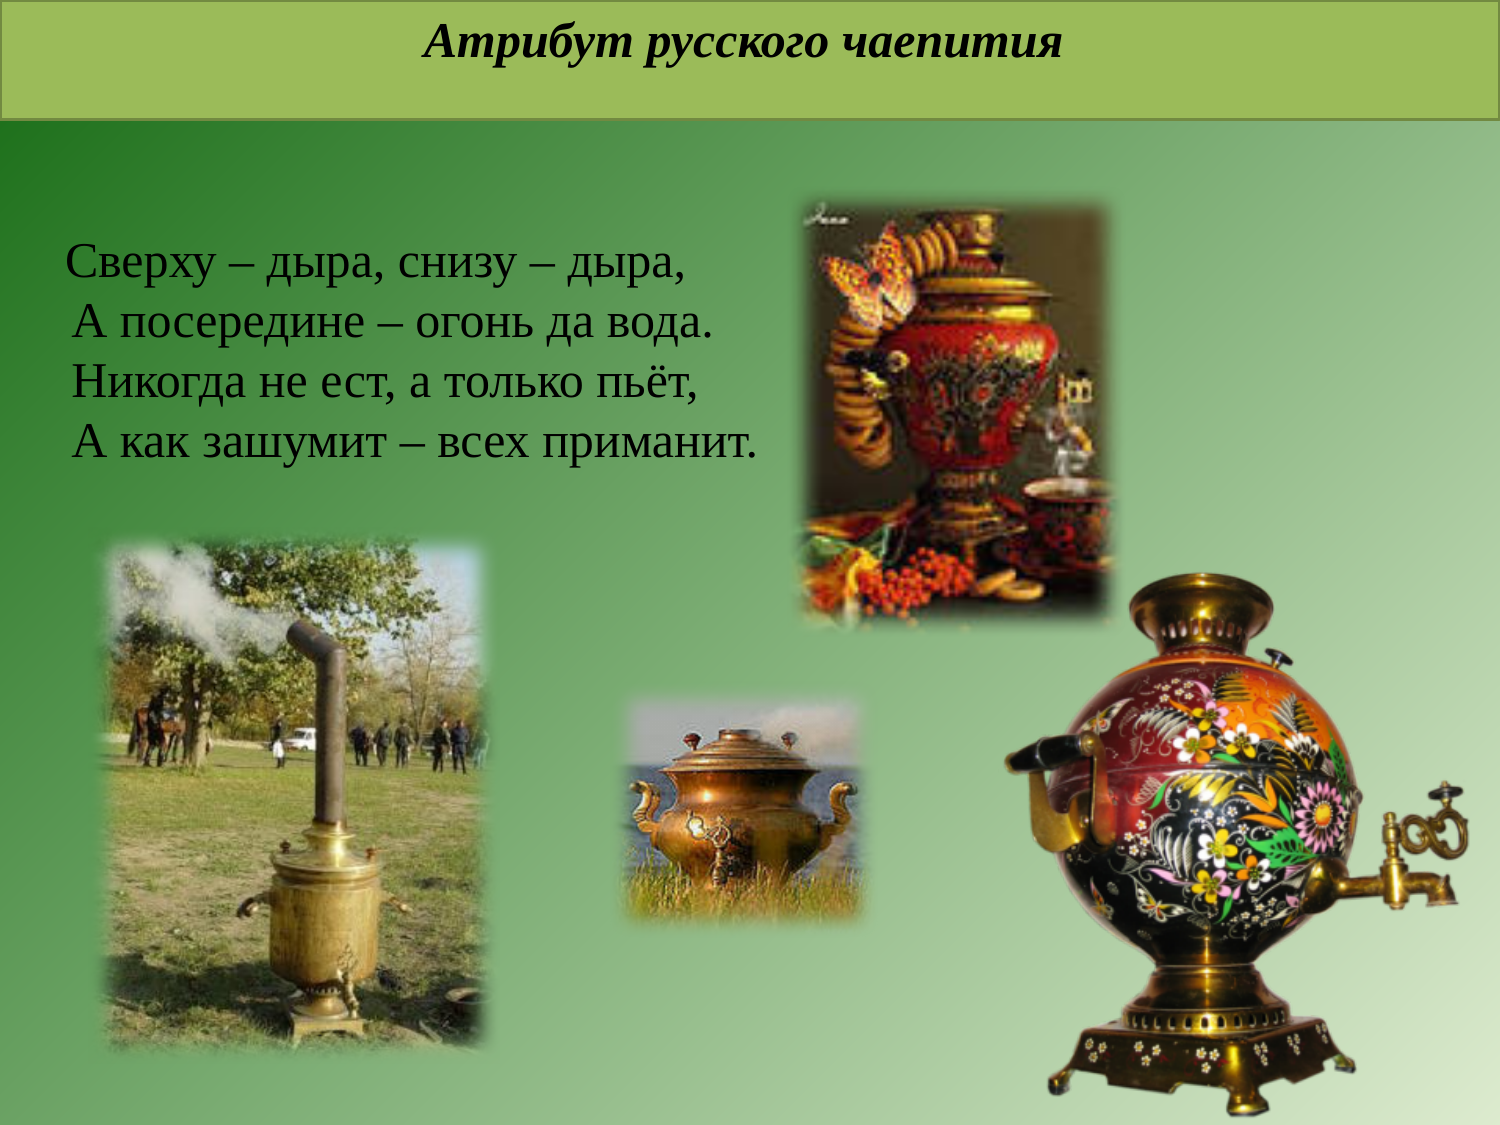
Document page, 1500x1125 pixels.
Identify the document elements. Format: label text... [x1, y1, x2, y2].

text_box Атрибут русского чаепития [0, 0, 1500, 121]
picture [785, 184, 1471, 1125]
picture [608, 678, 881, 939]
picture [88, 526, 500, 1064]
list Сверху – дыра, снизу – дыра, А посередине – огонь да вода. Никогда не ест, а только пьёт, А как зашумит – всех приманит. [0, 219, 779, 525]
